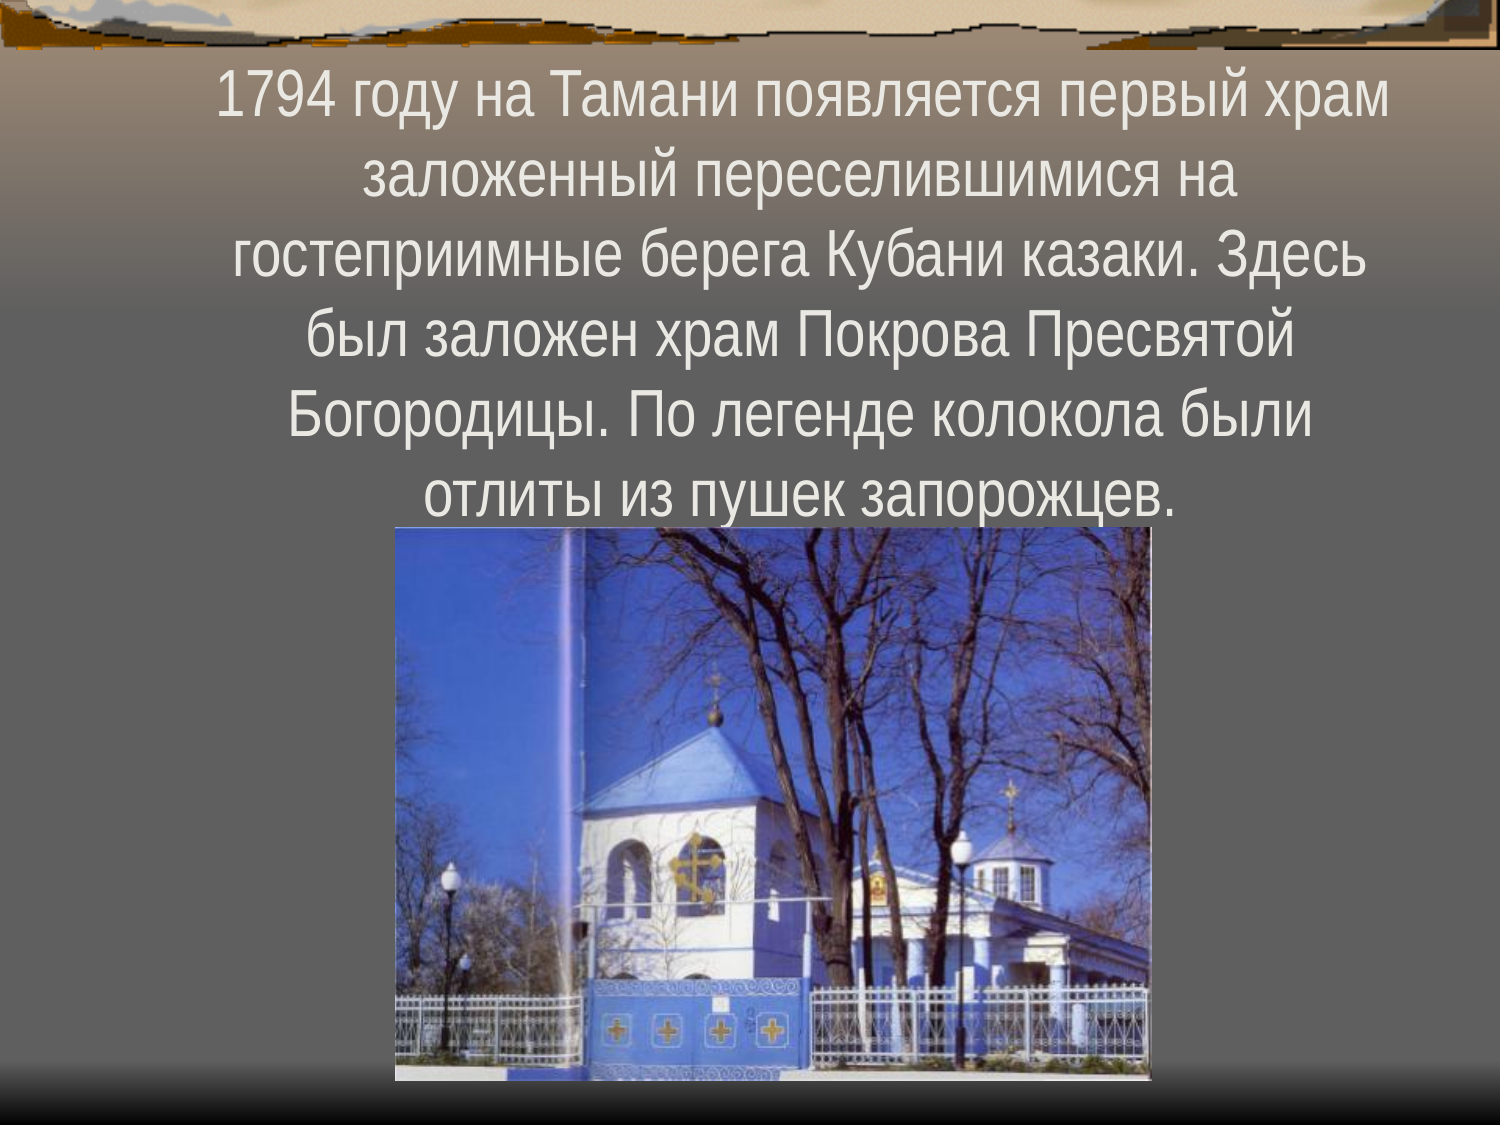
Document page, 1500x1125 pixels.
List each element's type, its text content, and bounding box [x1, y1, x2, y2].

list 1794 году на Тамани появляется первый храм заложенный переселившимися на гостеприимные берега Кубани казаки. Здесь был заложен храм Покрова Пресвятой Богородицы. По легенде колокола были отлиты из пушек запорожцев. [135, 42, 1411, 568]
picture [0, 0, 1500, 50]
picture [395, 526, 1152, 1081]
